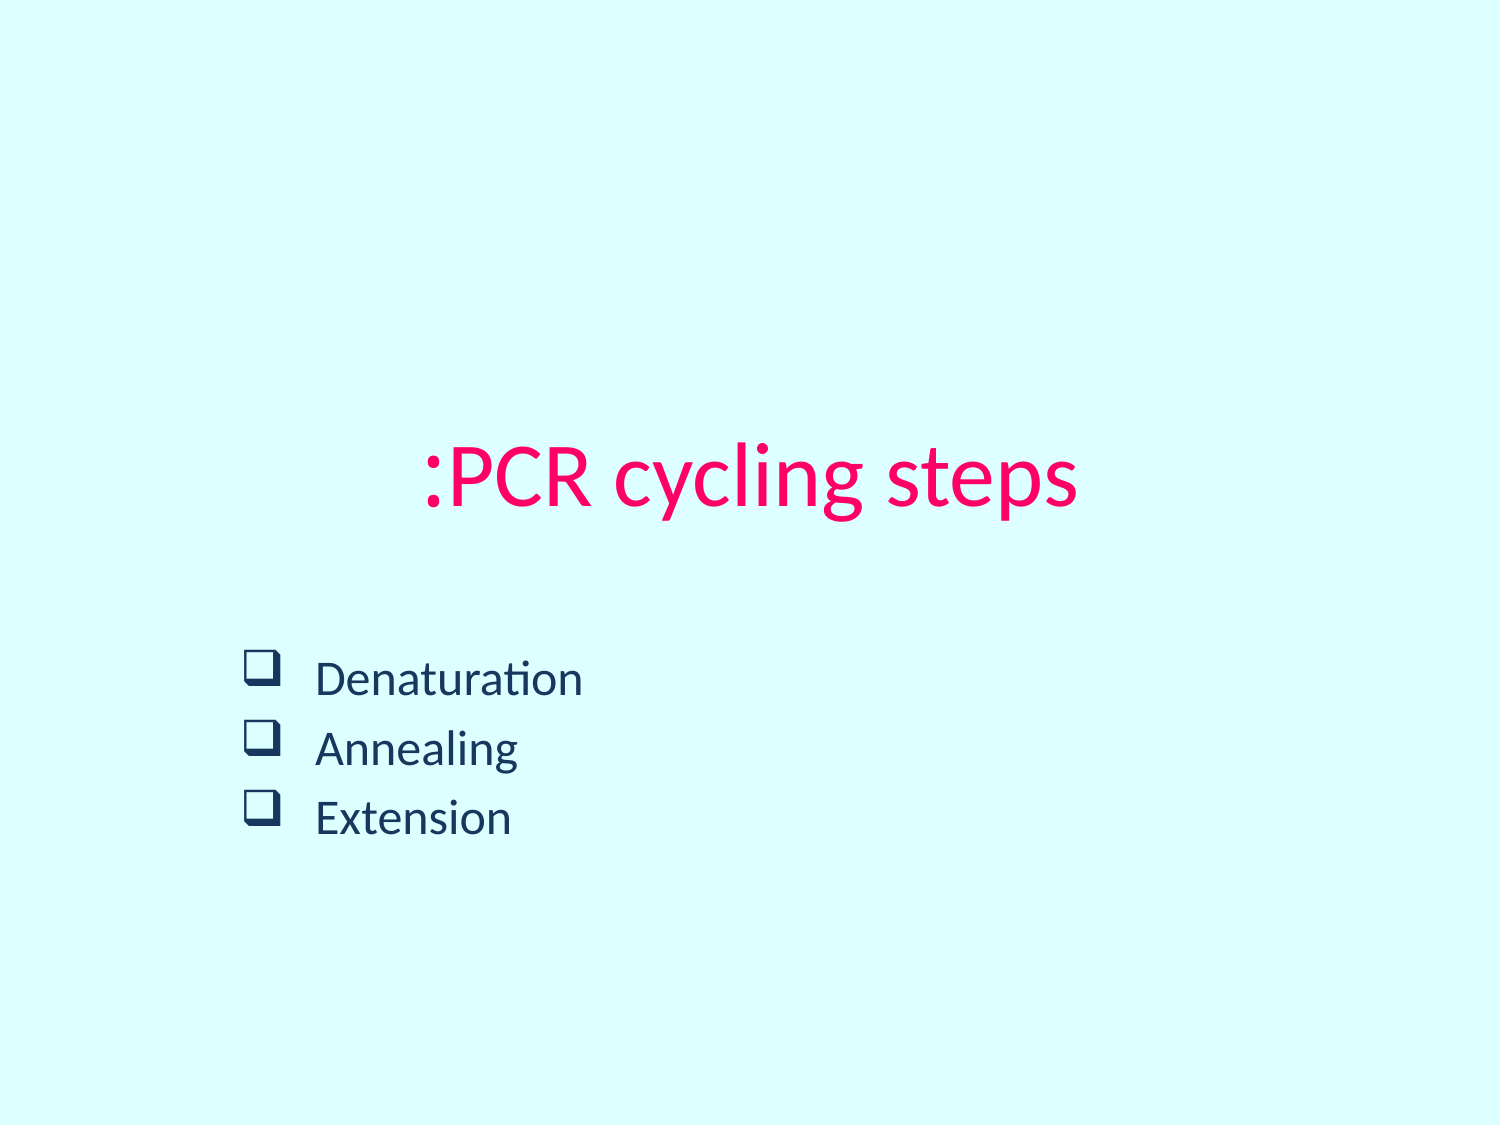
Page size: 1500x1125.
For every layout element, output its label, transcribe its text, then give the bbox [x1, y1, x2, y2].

title PCR cycling steps: [112, 349, 1388, 591]
subtitle Denaturation Annealing Extension [225, 637, 1275, 925]
